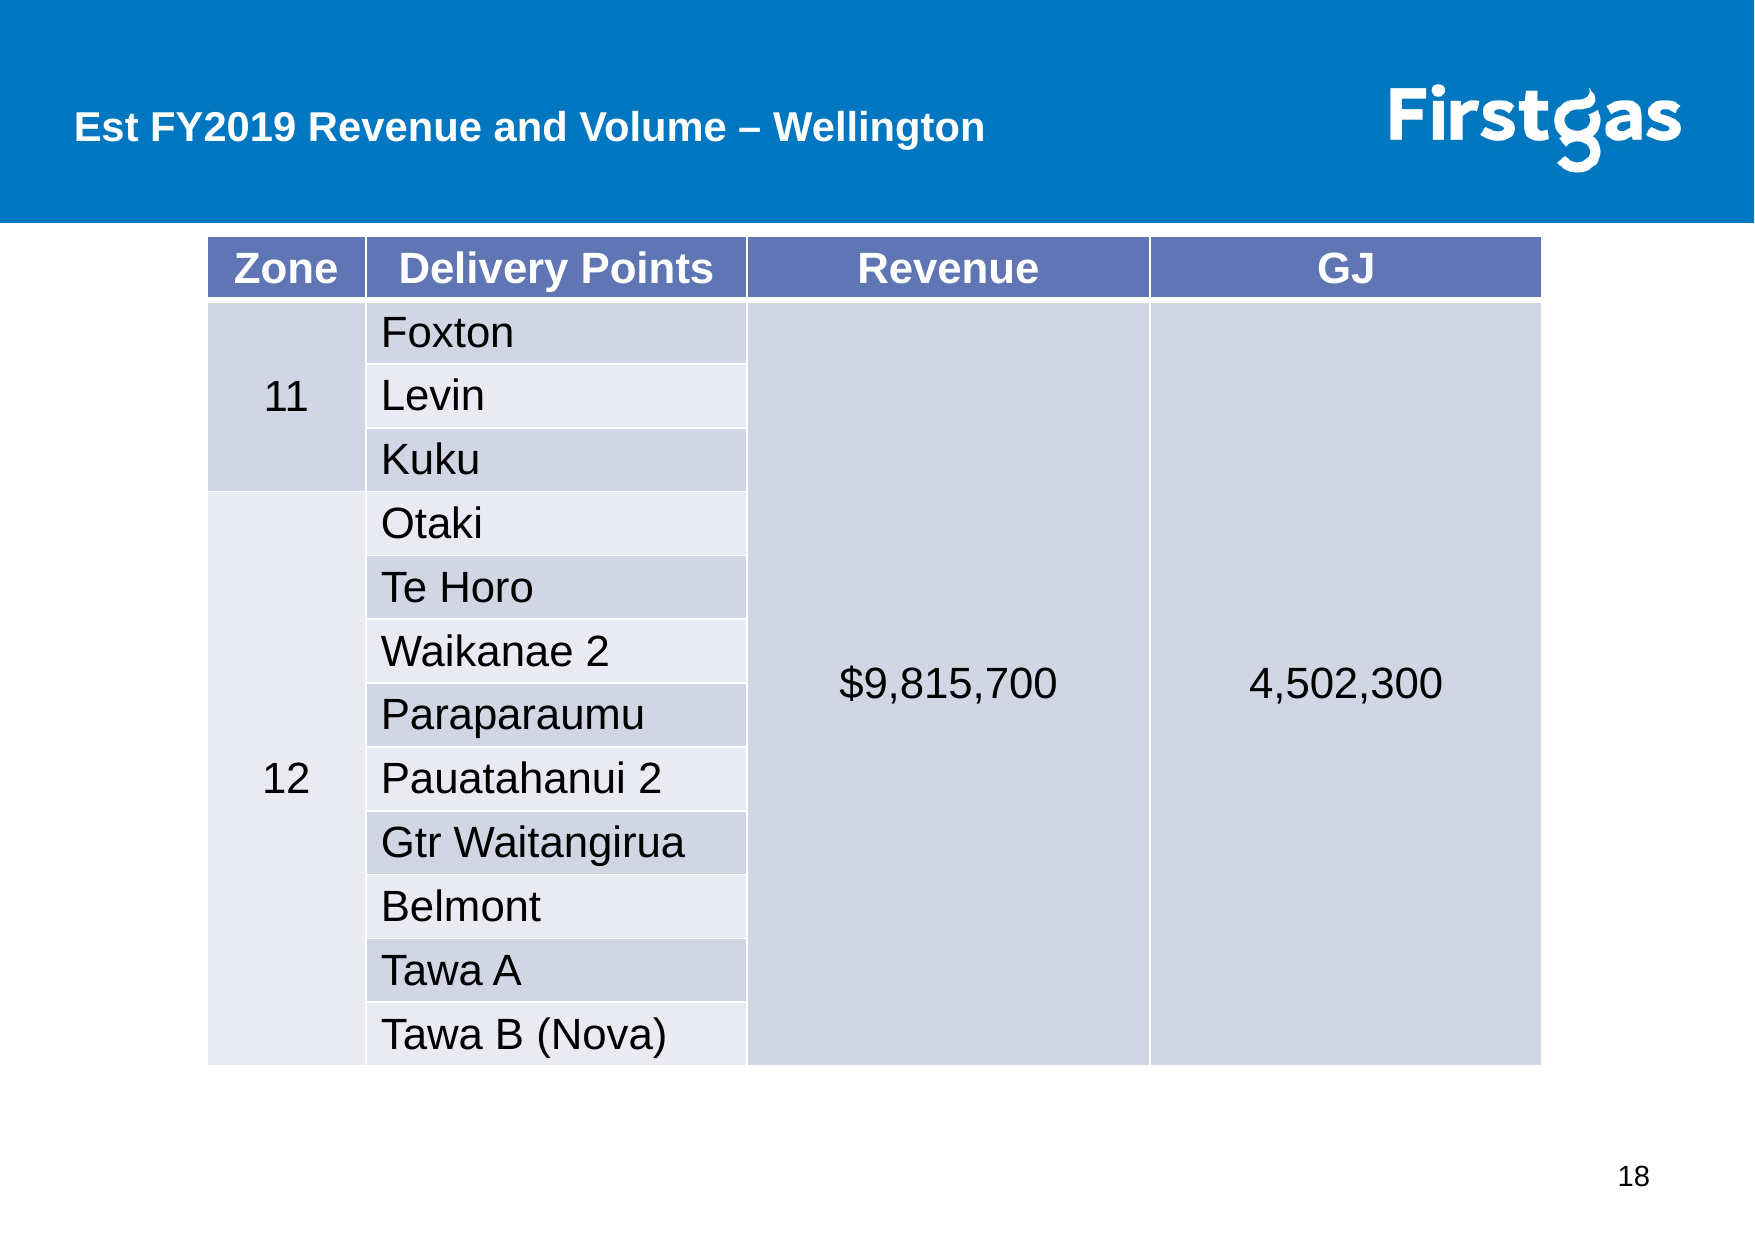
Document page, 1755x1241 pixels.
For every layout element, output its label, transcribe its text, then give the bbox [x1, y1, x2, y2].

table_cell Levin [367, 365, 746, 427]
table_cell Pauatahanui 2 [367, 748, 746, 810]
table_header GJ [1151, 237, 1541, 297]
table_cell Otaki [367, 492, 746, 555]
slide_number 18 [1257, 1149, 1667, 1216]
picture [0, 0, 1755, 1241]
table_cell 4,502,300 [1151, 303, 1541, 1065]
table_cell Te Horo [367, 556, 746, 618]
table_cell Kuku [367, 429, 746, 491]
table_header Revenue [748, 237, 1149, 297]
table_cell Belmont [367, 875, 746, 938]
text_box Est FY2019 Revenue and Volume – Wellington [73, 78, 1350, 148]
table_cell Tawa B (Nova) [367, 1003, 746, 1065]
table_cell Foxton [367, 303, 746, 363]
table_cell Waikanae 2 [367, 620, 746, 682]
table_header Zone [208, 237, 365, 297]
table_cell $9,815,700 [748, 303, 1149, 1065]
table_cell 12 [208, 492, 365, 1065]
table_cell Paraparaumu [367, 684, 746, 746]
table_cell 11 [208, 303, 365, 491]
table_cell Gtr Waitangirua [367, 812, 746, 874]
table_cell Tawa A [367, 939, 746, 1001]
table_header Delivery Points [367, 237, 746, 297]
